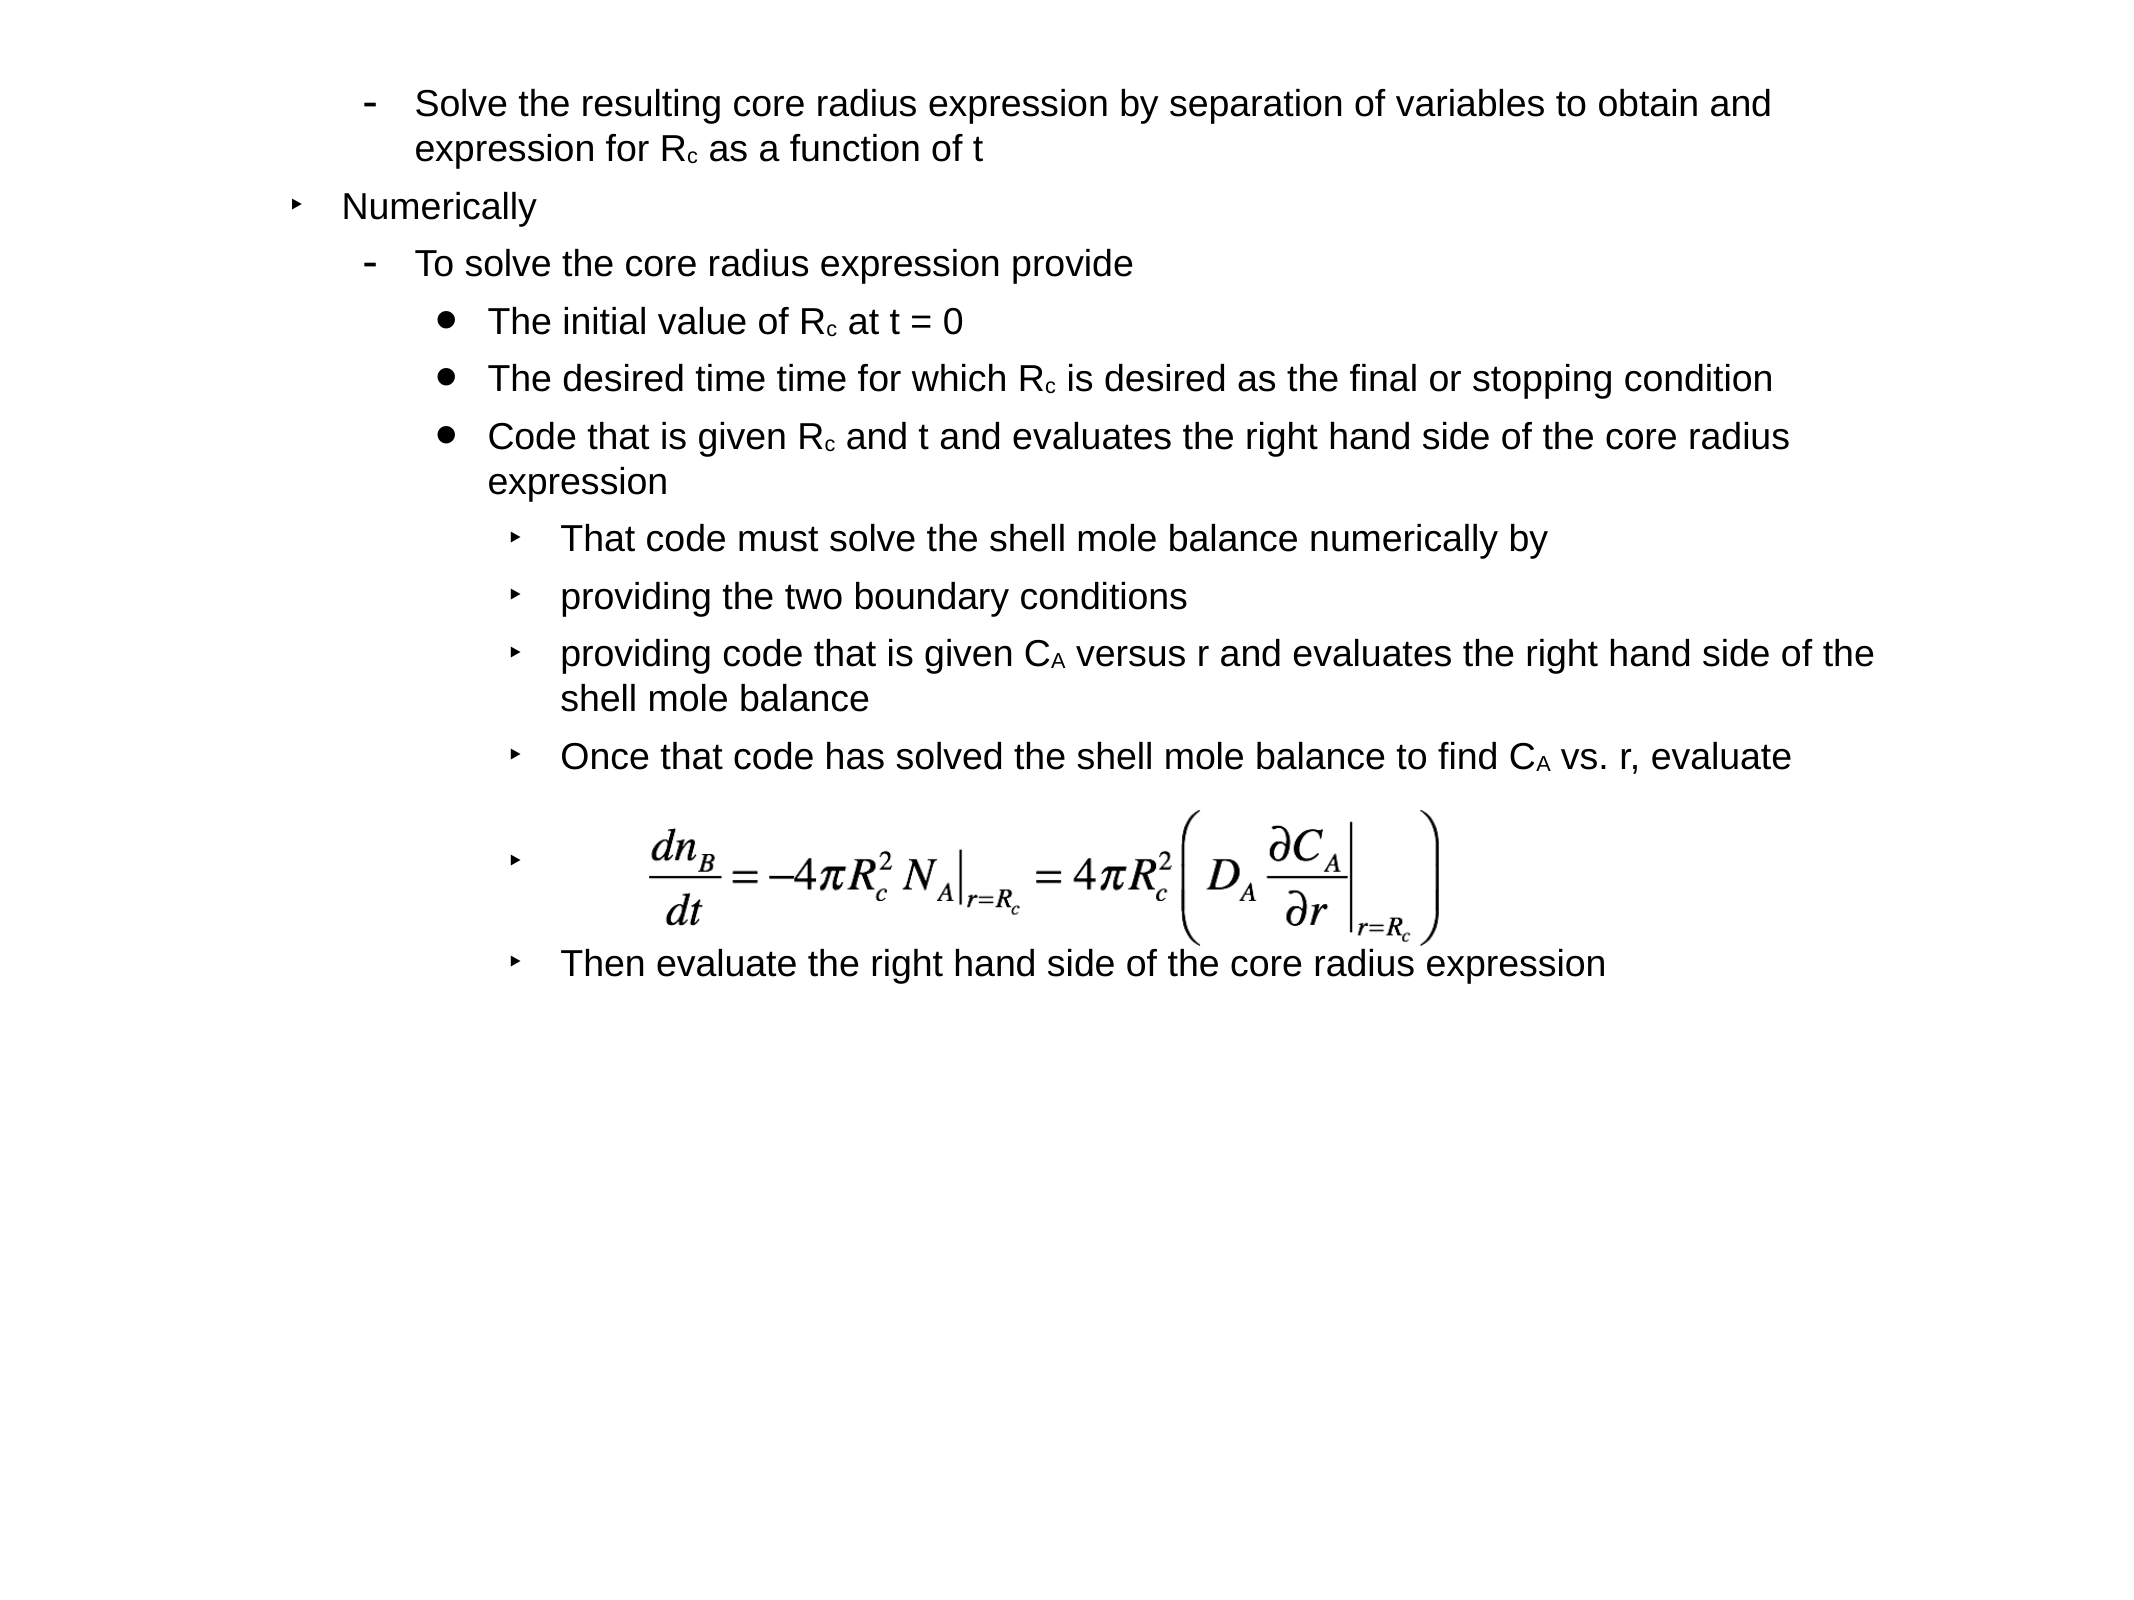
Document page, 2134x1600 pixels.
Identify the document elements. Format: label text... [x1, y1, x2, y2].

picture [645, 804, 1444, 950]
list Solve the resulting core radius expression by separation of variables to obtain and expression for Rc as a function of t Numerically To solve the core radius expression provide The initial value of Rc at t = 0 The desired time time for which Rc is desired as the final or stopping condition Code that is given Rc and t and evaluates the right hand side of the core radius expression That code must solve the shell mole balance numerically by providing the two boundary conditions providing code that is given CA versus r and evaluates the right hand side of the shell mole balance Once that code has solved the shell mole balance to find CA vs. r, evaluate Then evaluate the right hand side of the core radius expression [208, 70, 1925, 1478]
